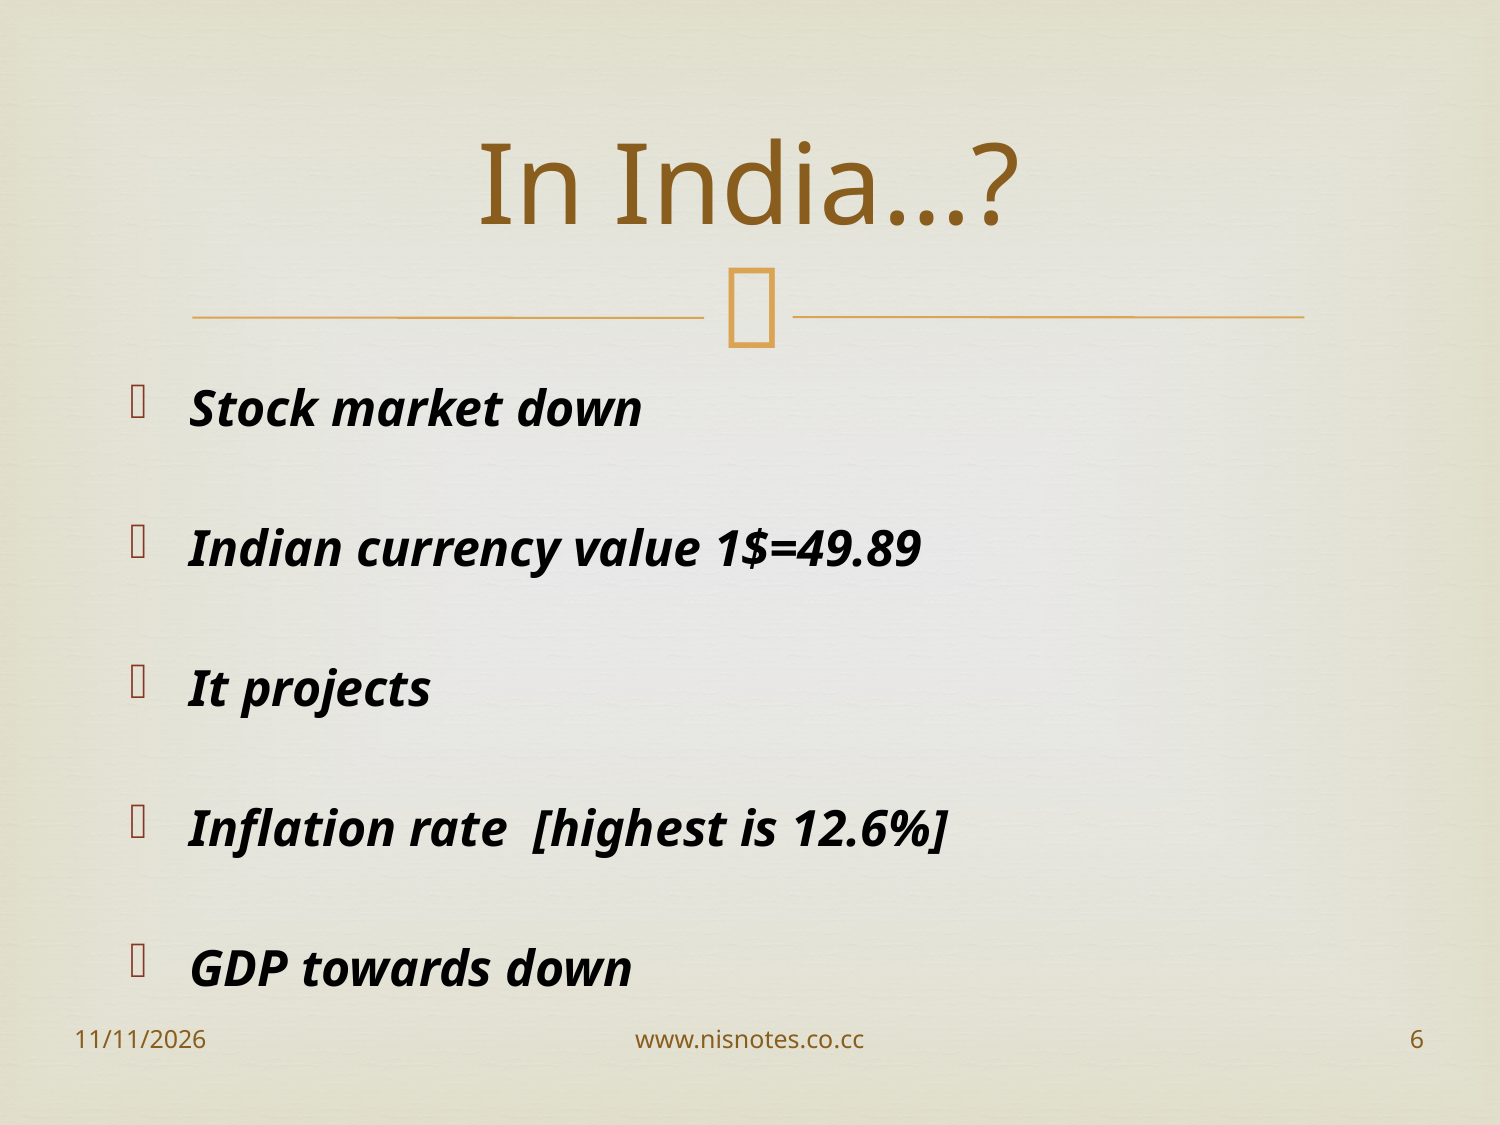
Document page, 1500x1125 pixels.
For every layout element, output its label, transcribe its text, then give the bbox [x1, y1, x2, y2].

footer www.nisnotes.co.cc [512, 1010, 988, 1071]
slide_number 6 [1089, 1010, 1440, 1071]
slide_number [59, 1010, 410, 1071]
list Stock market down Indian currency value 1$=49.89 It projects Inflation rate [highest is 12.6%] GDP towards down [114, 368, 1386, 1005]
title In India…? [112, 93, 1386, 267]
